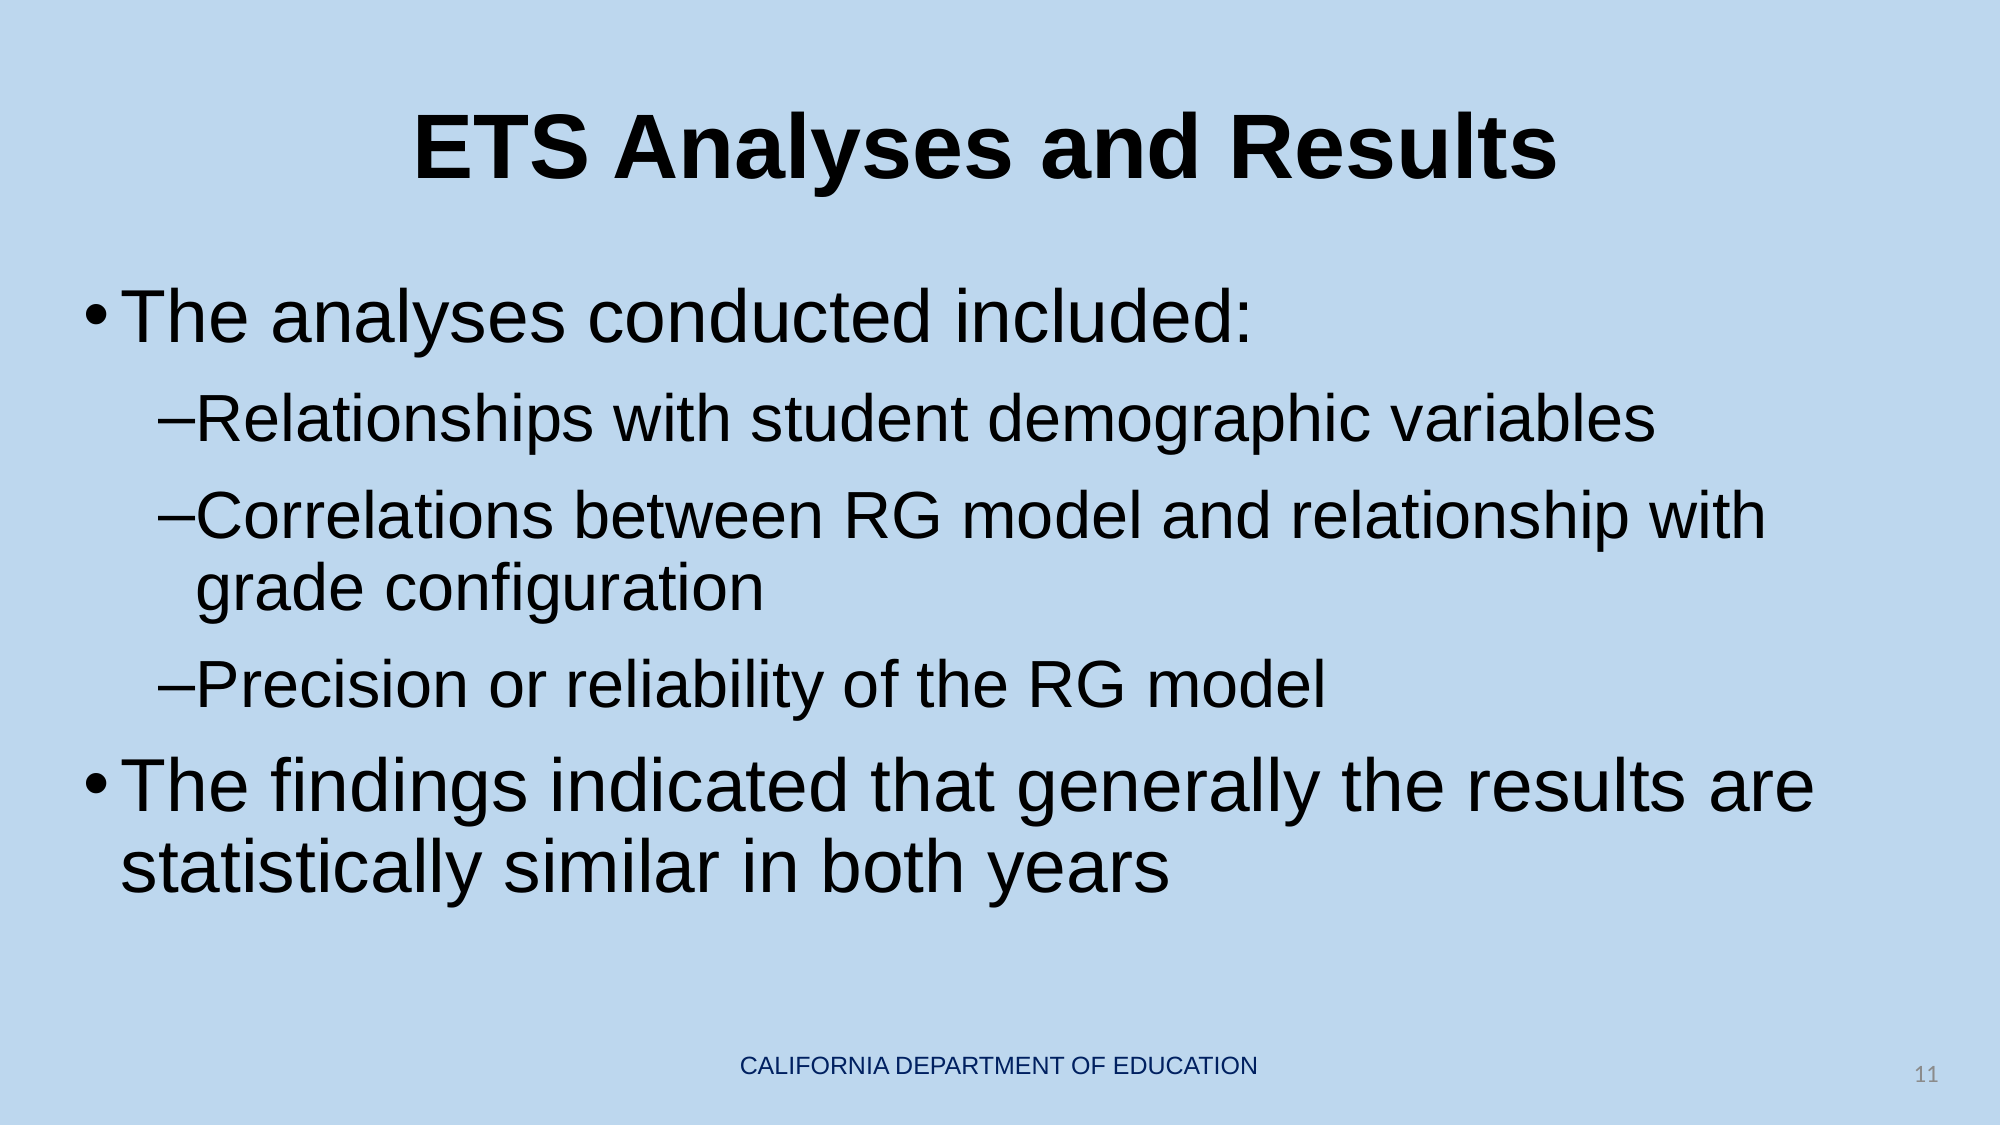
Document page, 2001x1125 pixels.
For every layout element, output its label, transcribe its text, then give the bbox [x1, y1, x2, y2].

title ETS Analyses and Results [68, 27, 1931, 270]
list The analyses conducted included: Relationships with student demographic variables Correlations between RG model and relationship with grade configuration Precision or reliability of the RG model The findings indicated that generally the results are statistically similar in both years [68, 270, 1931, 1043]
slide_number 11 [1504, 1042, 1954, 1103]
